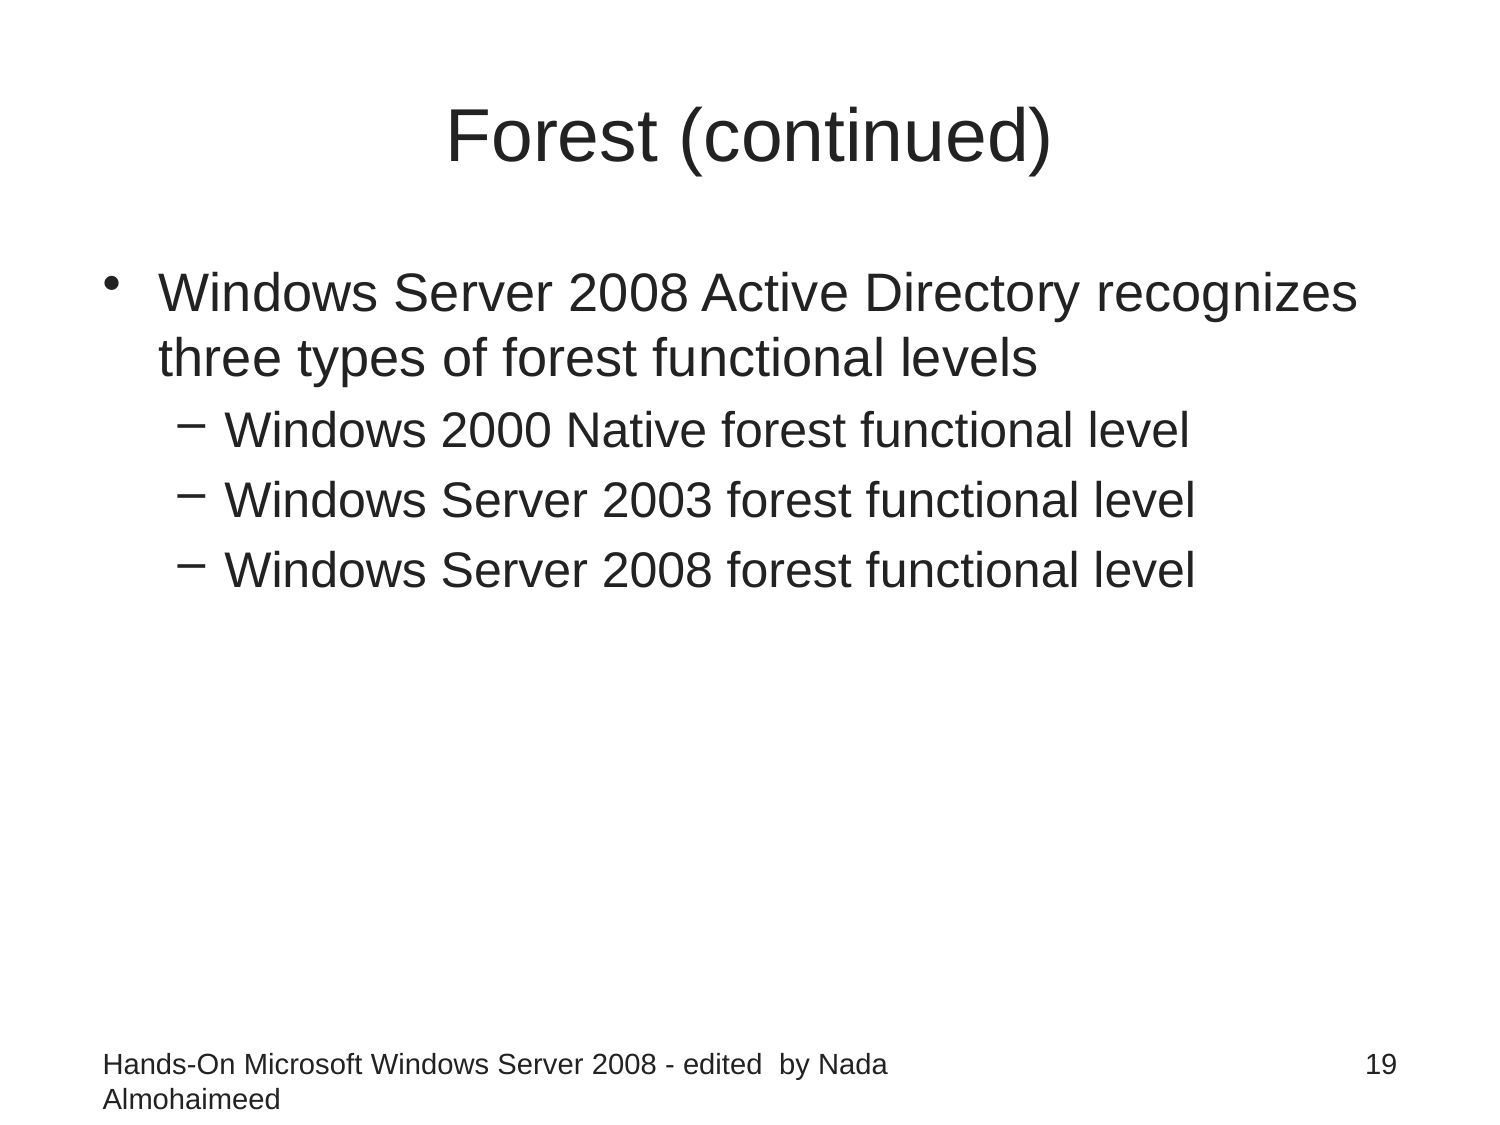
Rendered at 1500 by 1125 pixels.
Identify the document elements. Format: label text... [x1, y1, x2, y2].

list Windows Server 2008 Active Directory recognizes three types of forest functional levels Windows 2000 Native forest functional level Windows Server 2003 forest functional level Windows Server 2008 forest functional level [87, 249, 1413, 1001]
footer Hands-On Microsoft Windows Server 2008 - edited by Nada Almohaimeed [87, 1037, 1051, 1101]
slide_number 19 [1074, 1037, 1413, 1101]
title Forest (continued) [87, 37, 1413, 226]
